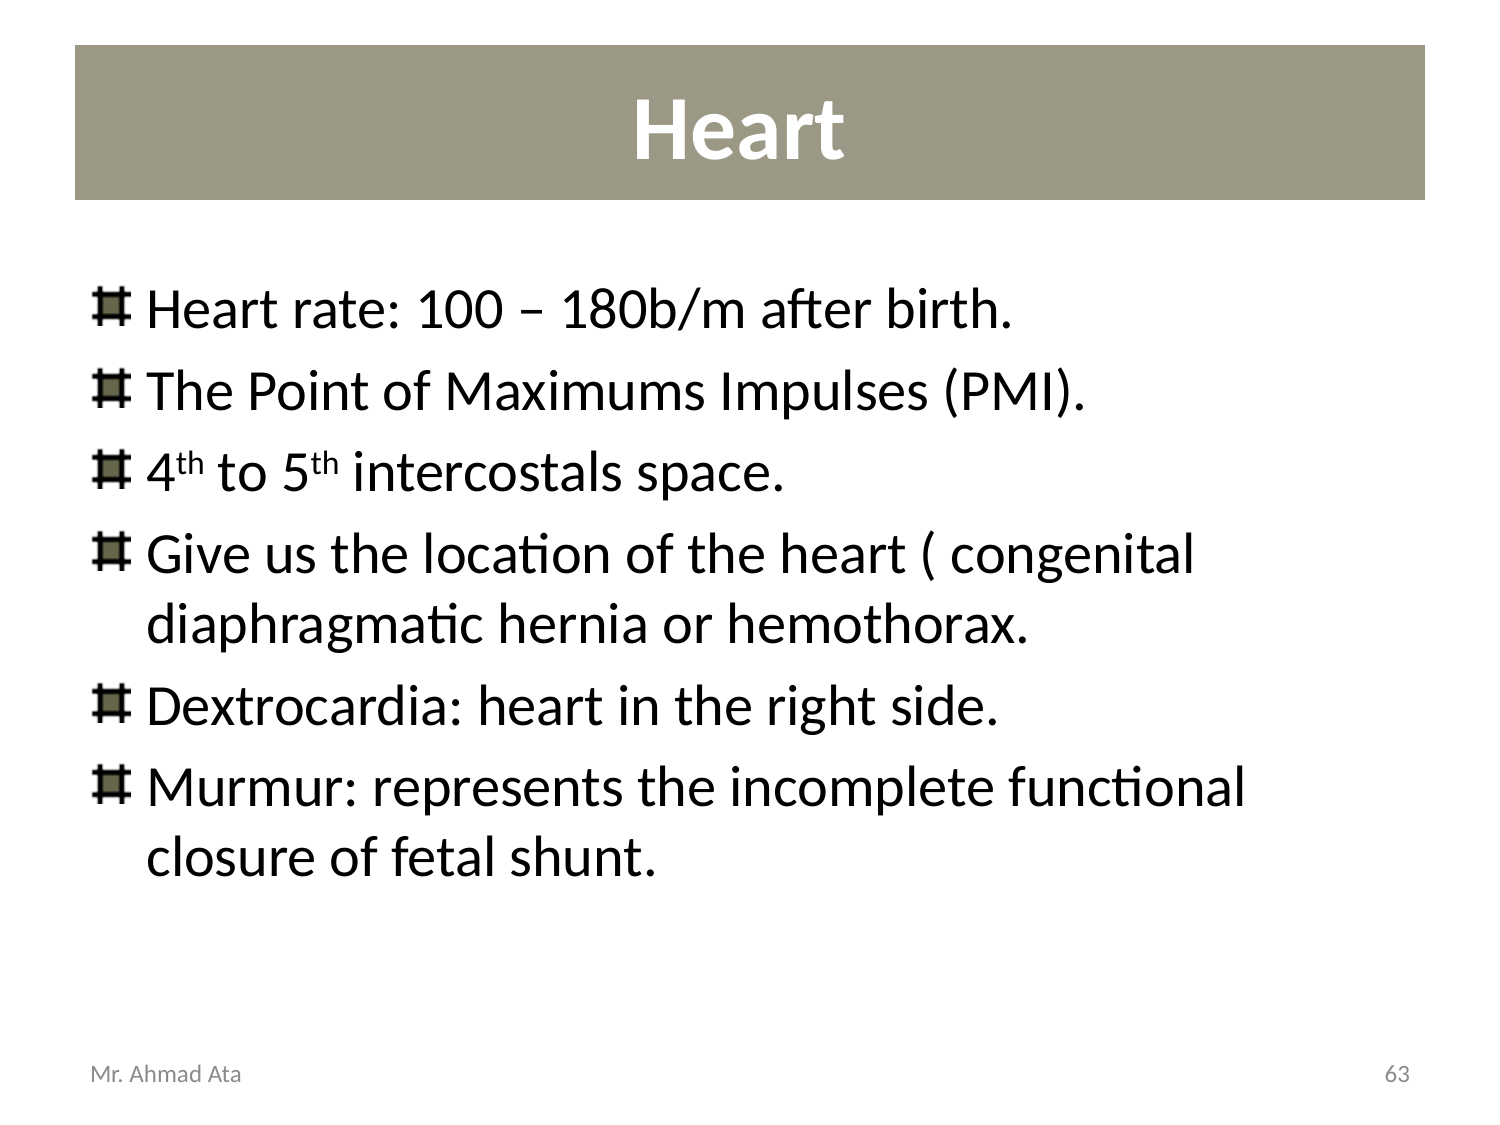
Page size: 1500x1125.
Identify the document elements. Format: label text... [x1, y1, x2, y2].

picture [90, 762, 131, 804]
list Heart rate: 100 – 180b/m after birth. The Point of Maximums Impulses (PMI). 4th to 5th intercostals space. Give us the location of the heart ( congenital diaphragmatic hernia or hemothorax. Dextrocardia: heart in the right side. Murmur: represents the incomplete functional closure of fetal shunt. [75, 262, 1425, 1005]
picture [90, 366, 131, 408]
slide_number 63 [1074, 1042, 1425, 1103]
slide_number Mr. Ahmad Ata [75, 1042, 425, 1103]
picture [90, 529, 131, 571]
picture [90, 681, 131, 723]
picture [90, 284, 131, 326]
picture [90, 447, 131, 489]
title Heart [75, 45, 1425, 200]
